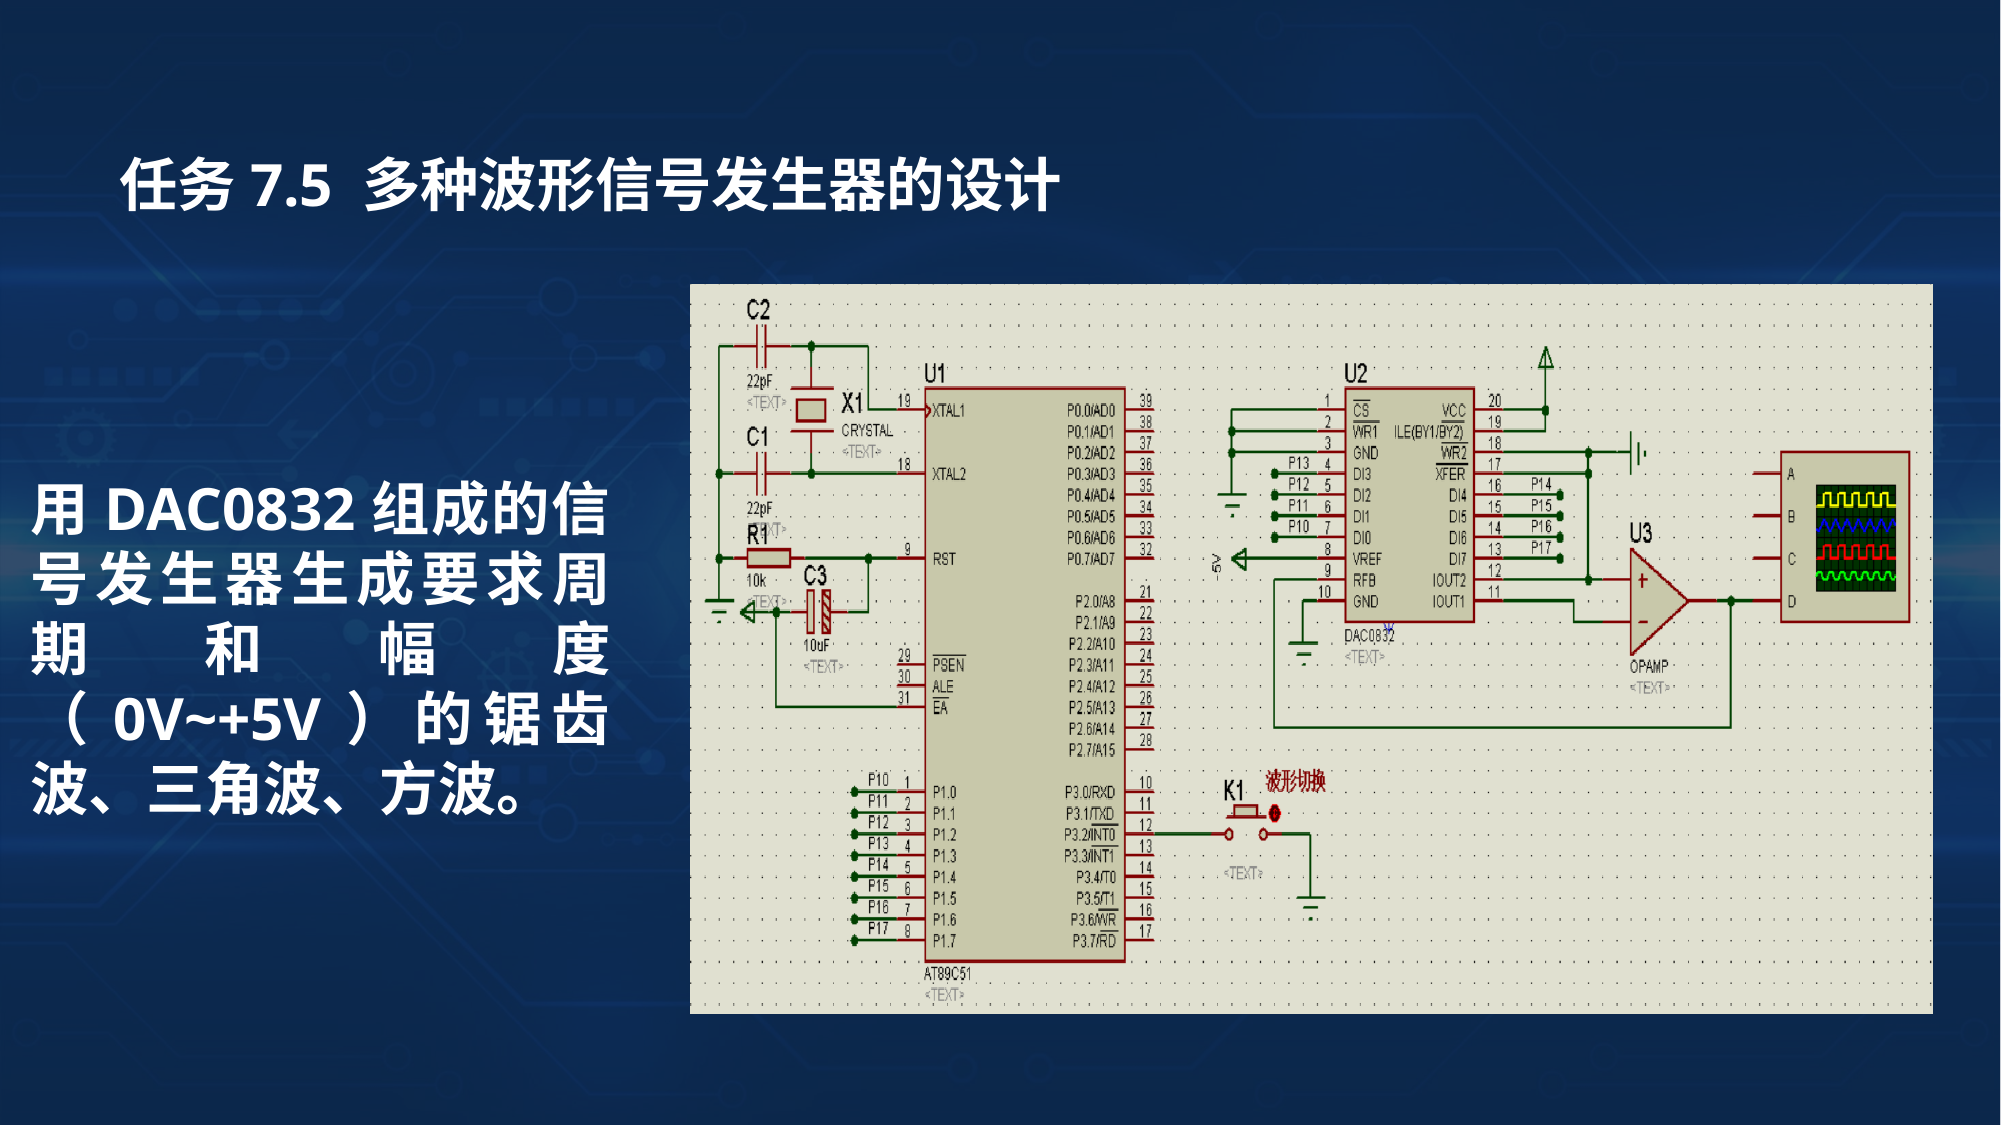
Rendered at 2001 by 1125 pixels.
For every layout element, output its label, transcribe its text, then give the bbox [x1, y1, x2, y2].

picture [689, 284, 1934, 1015]
text_box 用DAC0832组成的信号发生器生成要求周期和幅度（0V~+5V）的锯齿波、三角波、方波。 [15, 464, 625, 830]
text_box 任务7.5 多种波形信号发生器的设计 [104, 140, 1469, 226]
